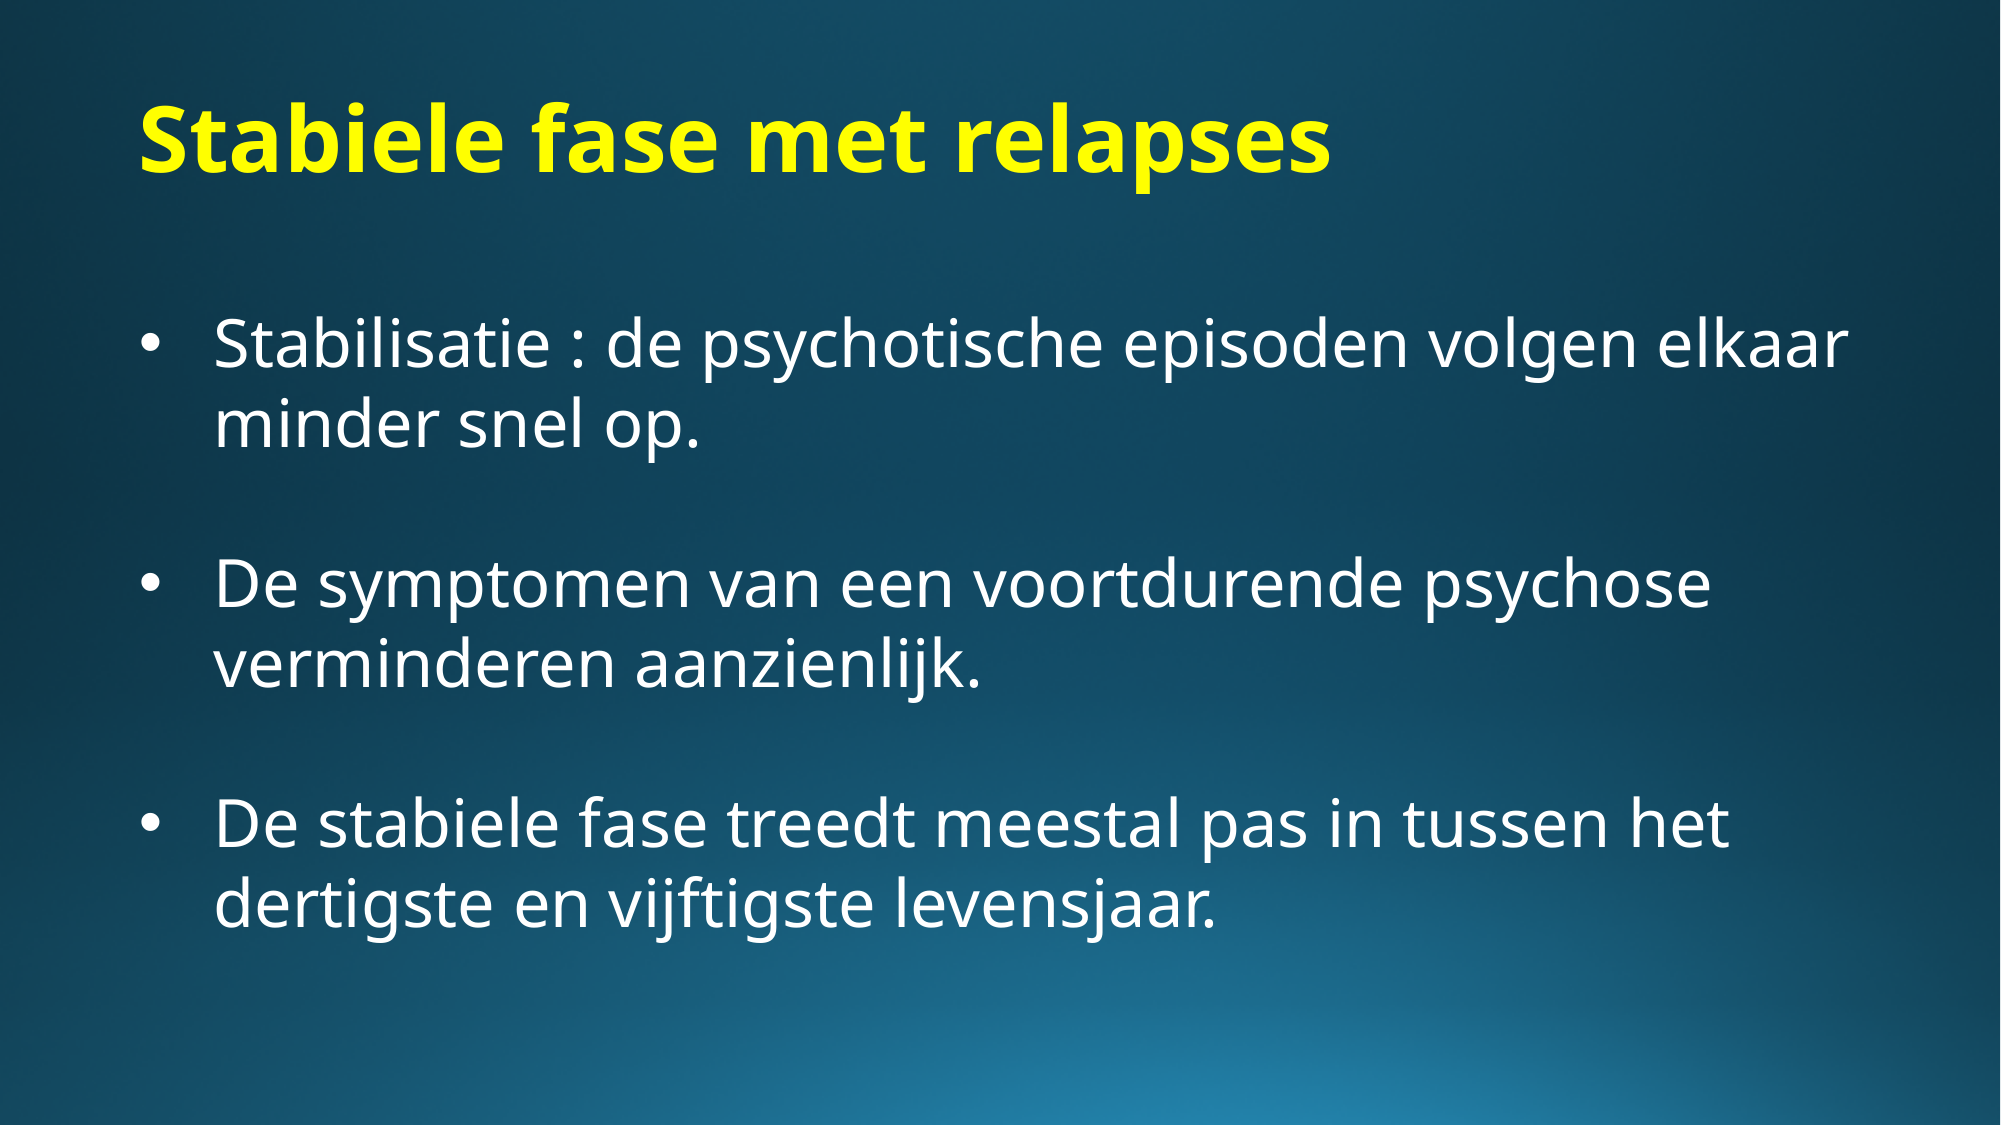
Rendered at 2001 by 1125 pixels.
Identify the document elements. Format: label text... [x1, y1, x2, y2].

picture [0, 0, 2001, 1125]
text_box Stabiele fase met relapses Stabilisatie : de psychotische episoden volgen elkaar minder snel op. De symptomen van een voortdurende psychose verminderen aanzienlijk. De stabiele fase treedt meestal pas in tussen het dertigste en vijftigste levensjaar. [123, 73, 1900, 949]
